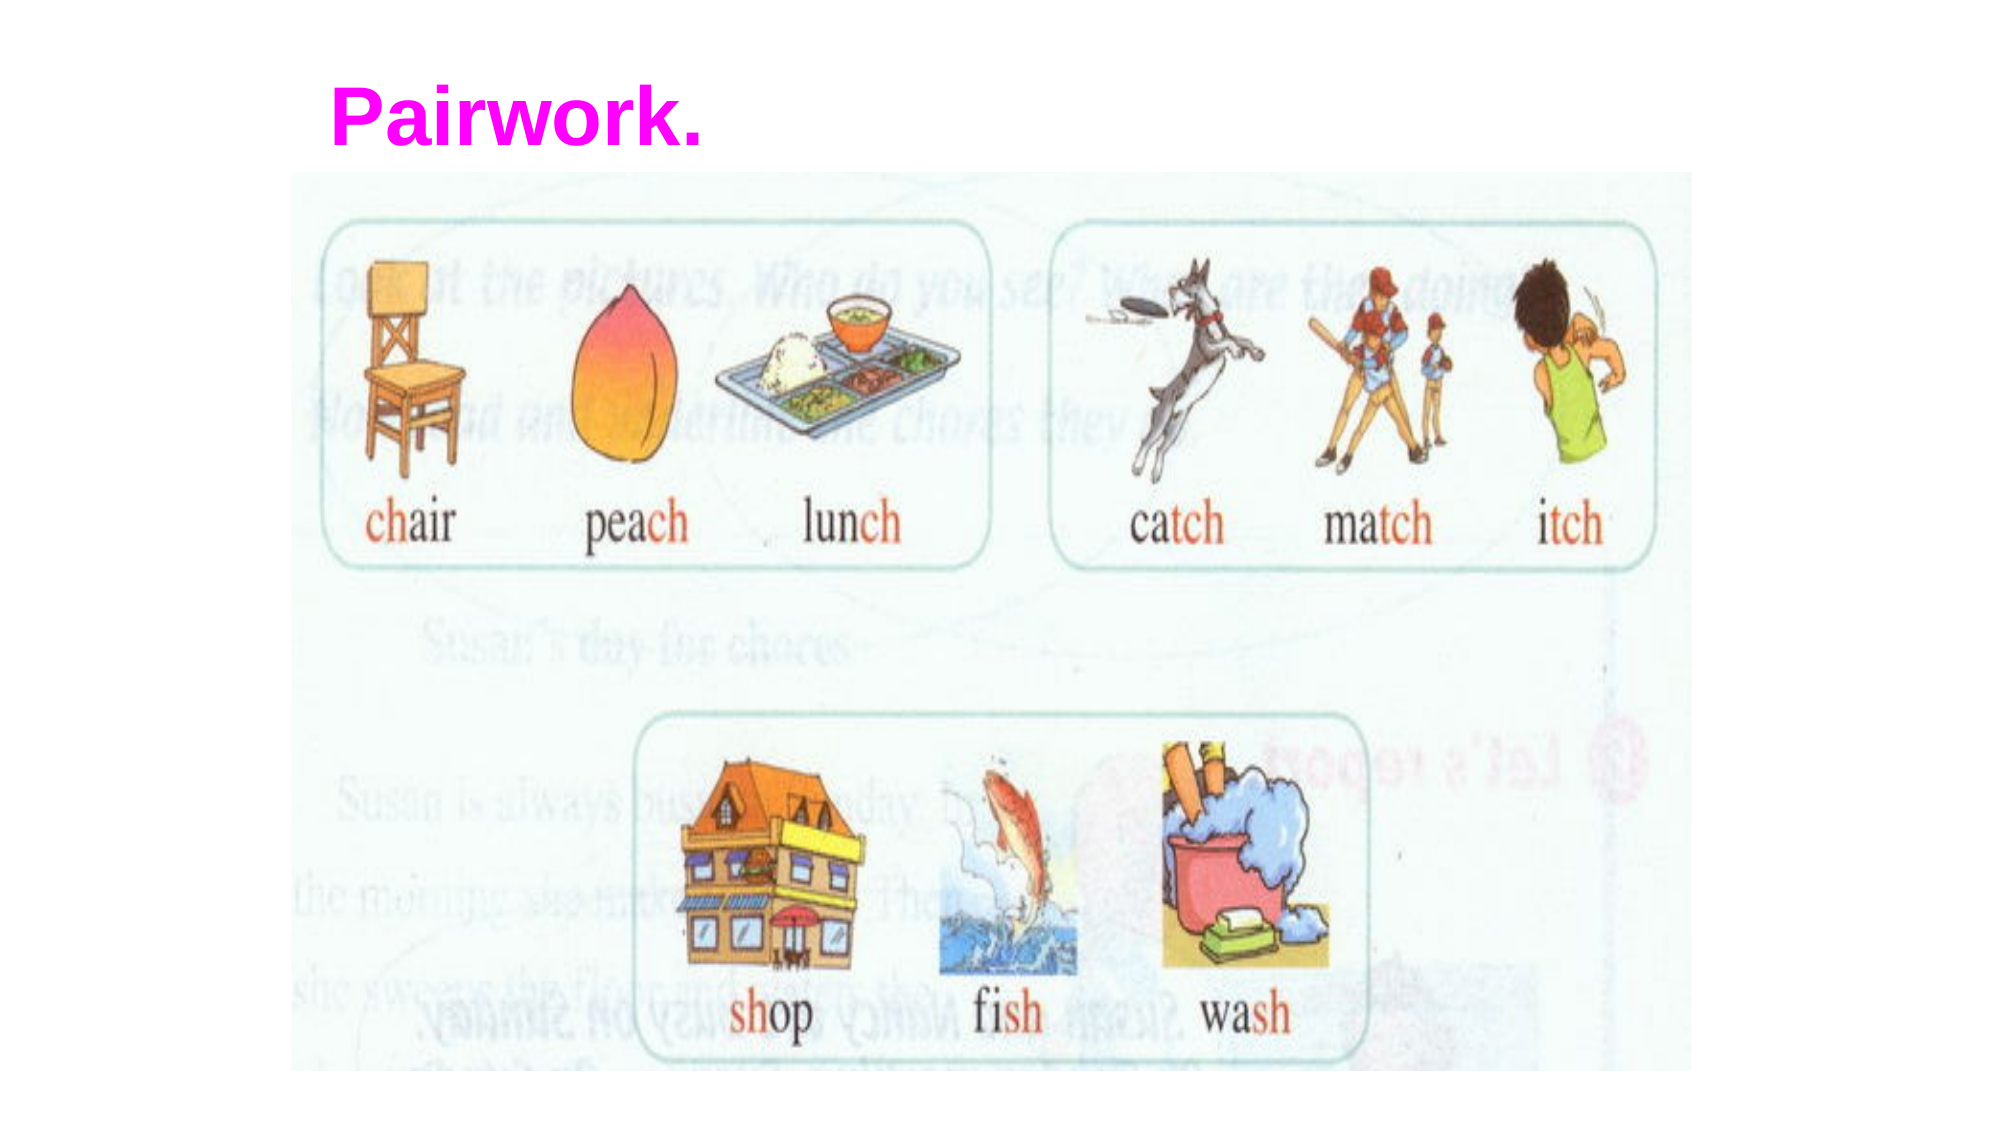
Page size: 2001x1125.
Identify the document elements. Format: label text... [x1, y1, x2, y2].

text_box Pairwork. [315, 54, 901, 170]
picture [291, 172, 1692, 1071]
